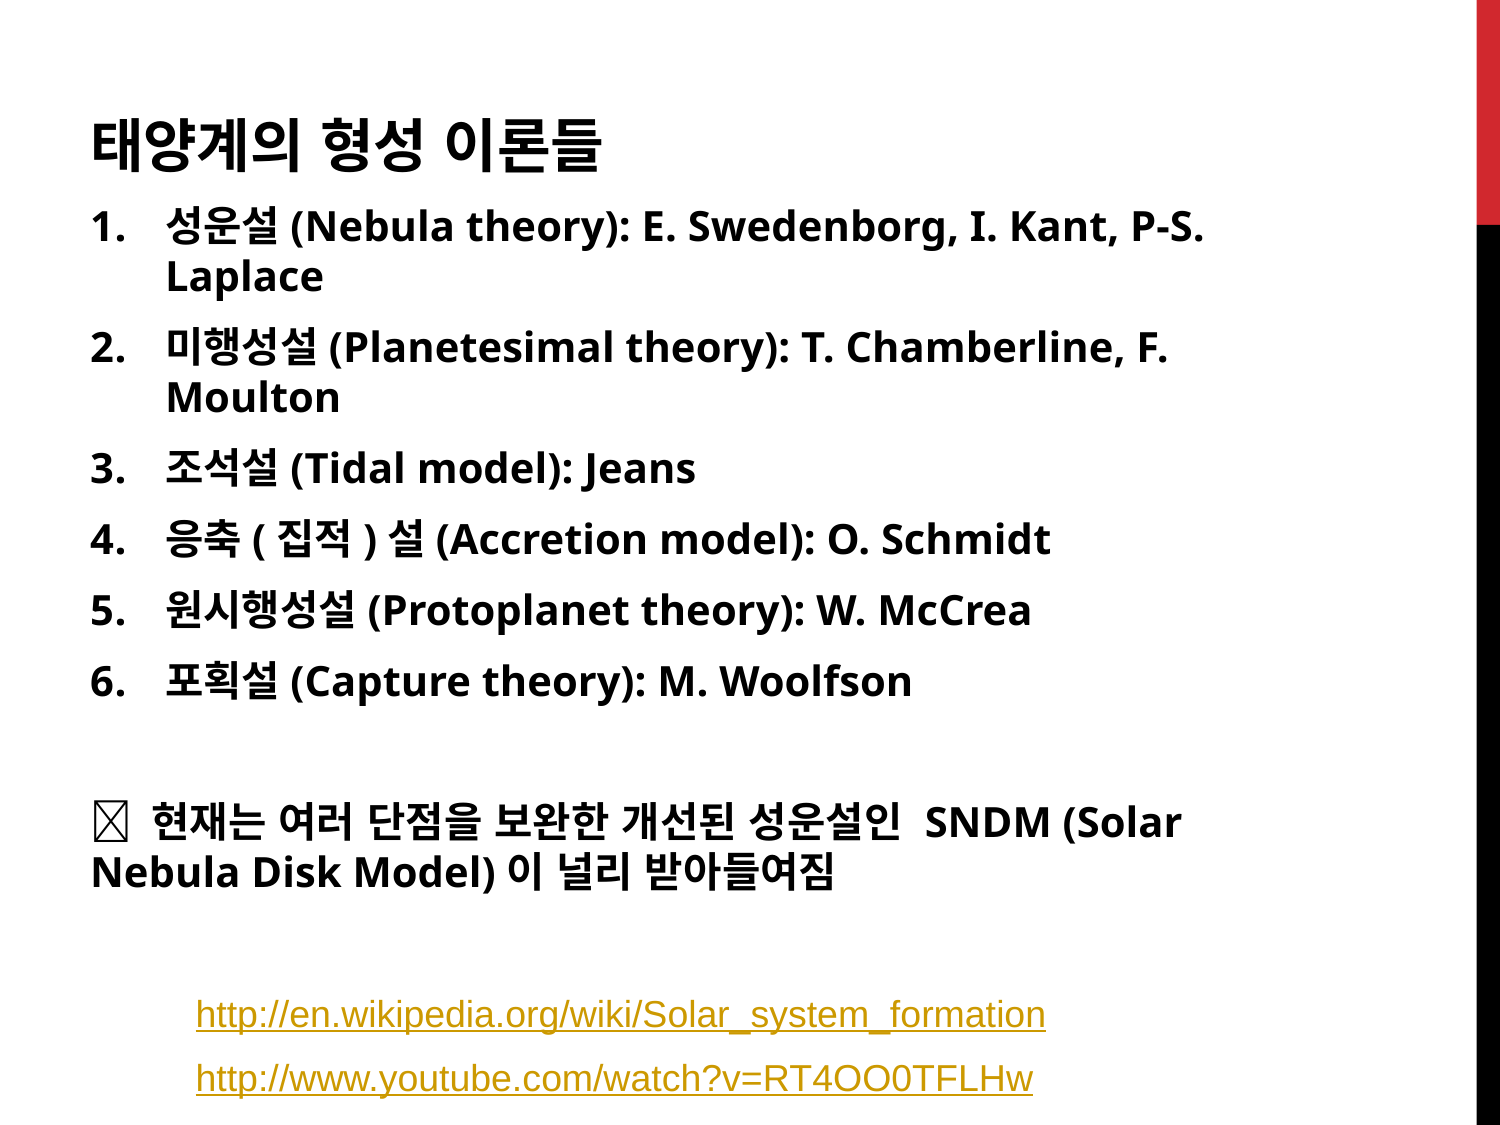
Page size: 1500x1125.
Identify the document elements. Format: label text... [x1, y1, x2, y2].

list 태양계의 형성 이론들 성운설(Nebula theory): E. Swedenborg, I. Kant, P-S. Laplace 미행성설(Planetesimal theory): T. Chamberline, F. Moulton 조석설(Tidal model): Jeans 응축(집적)설(Accretion model): O. Schmidt 원시행성설(Protoplanet theory): W. McCrea 포획설(Capture theory): M. Woolfson  현재는 여러 단점을 보완한 개선된 성운설인 SNDM (Solar Nebula Disk Model)이 널리 받아들여짐 [75, 101, 1325, 1005]
text_box http://en.wikipedia.org/wiki/Solar_system_formation [180, 982, 1253, 1043]
text_box http://www.youtube.com/watch?v=RT4OO0TFLHw [180, 1046, 1209, 1107]
